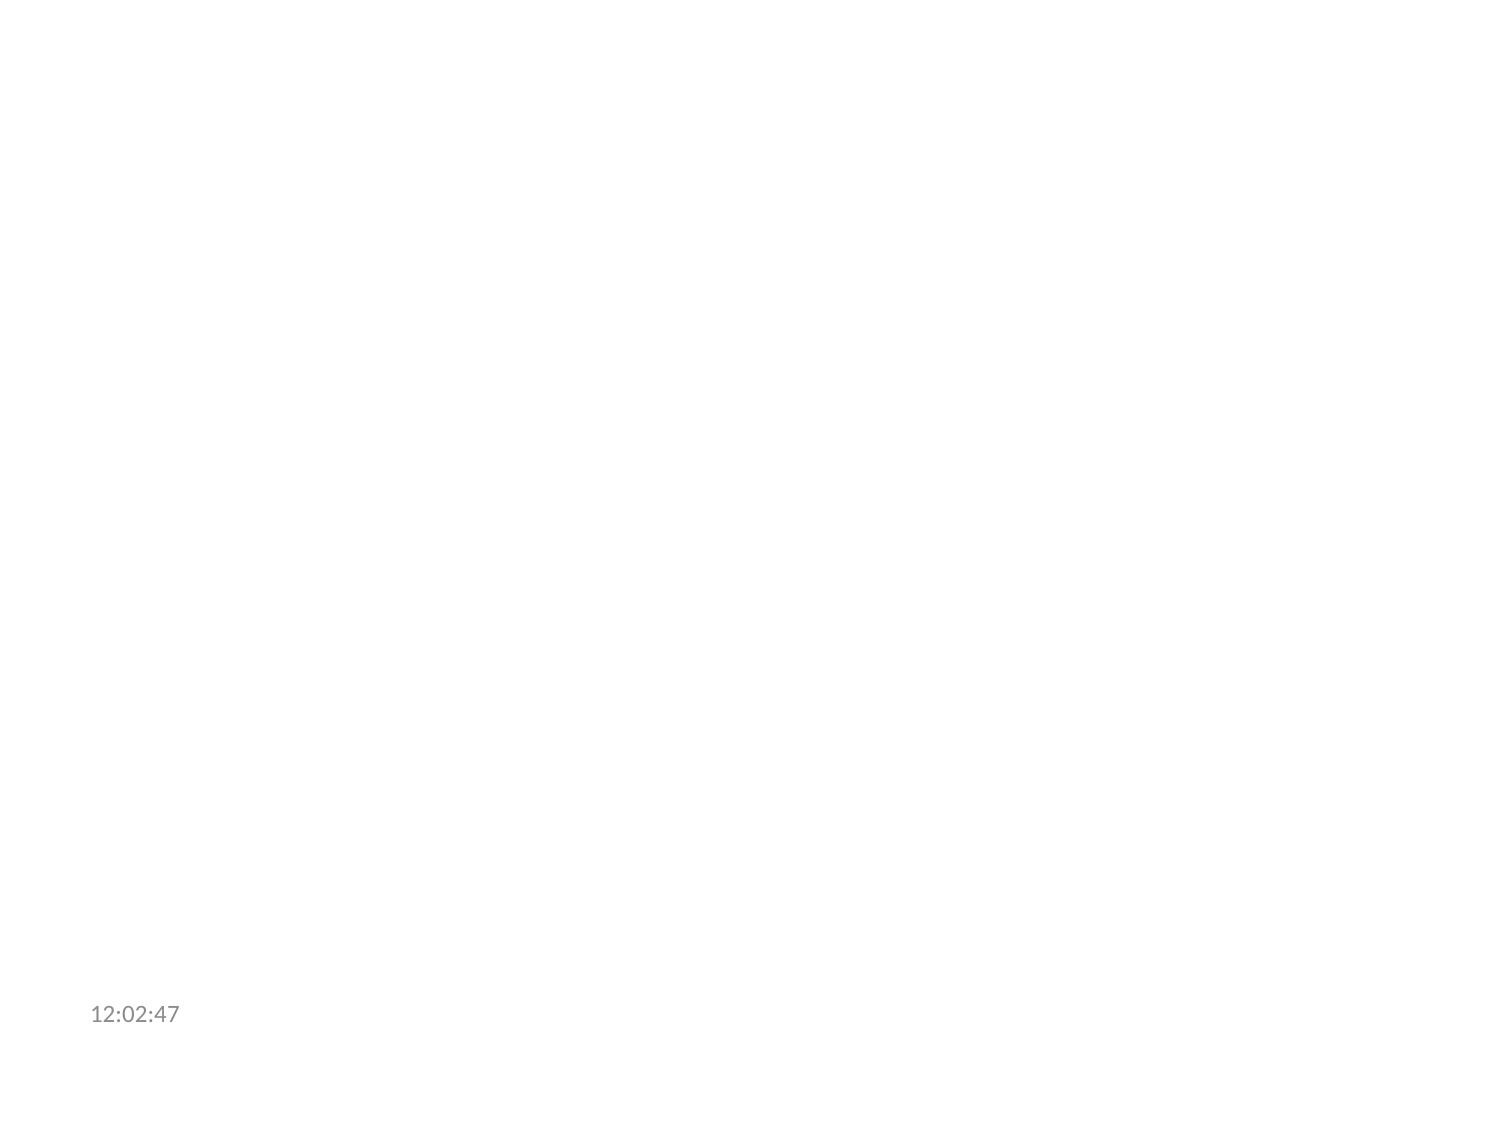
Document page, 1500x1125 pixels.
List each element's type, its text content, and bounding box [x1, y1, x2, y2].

text_box 15:35:09 [75, 982, 425, 1043]
